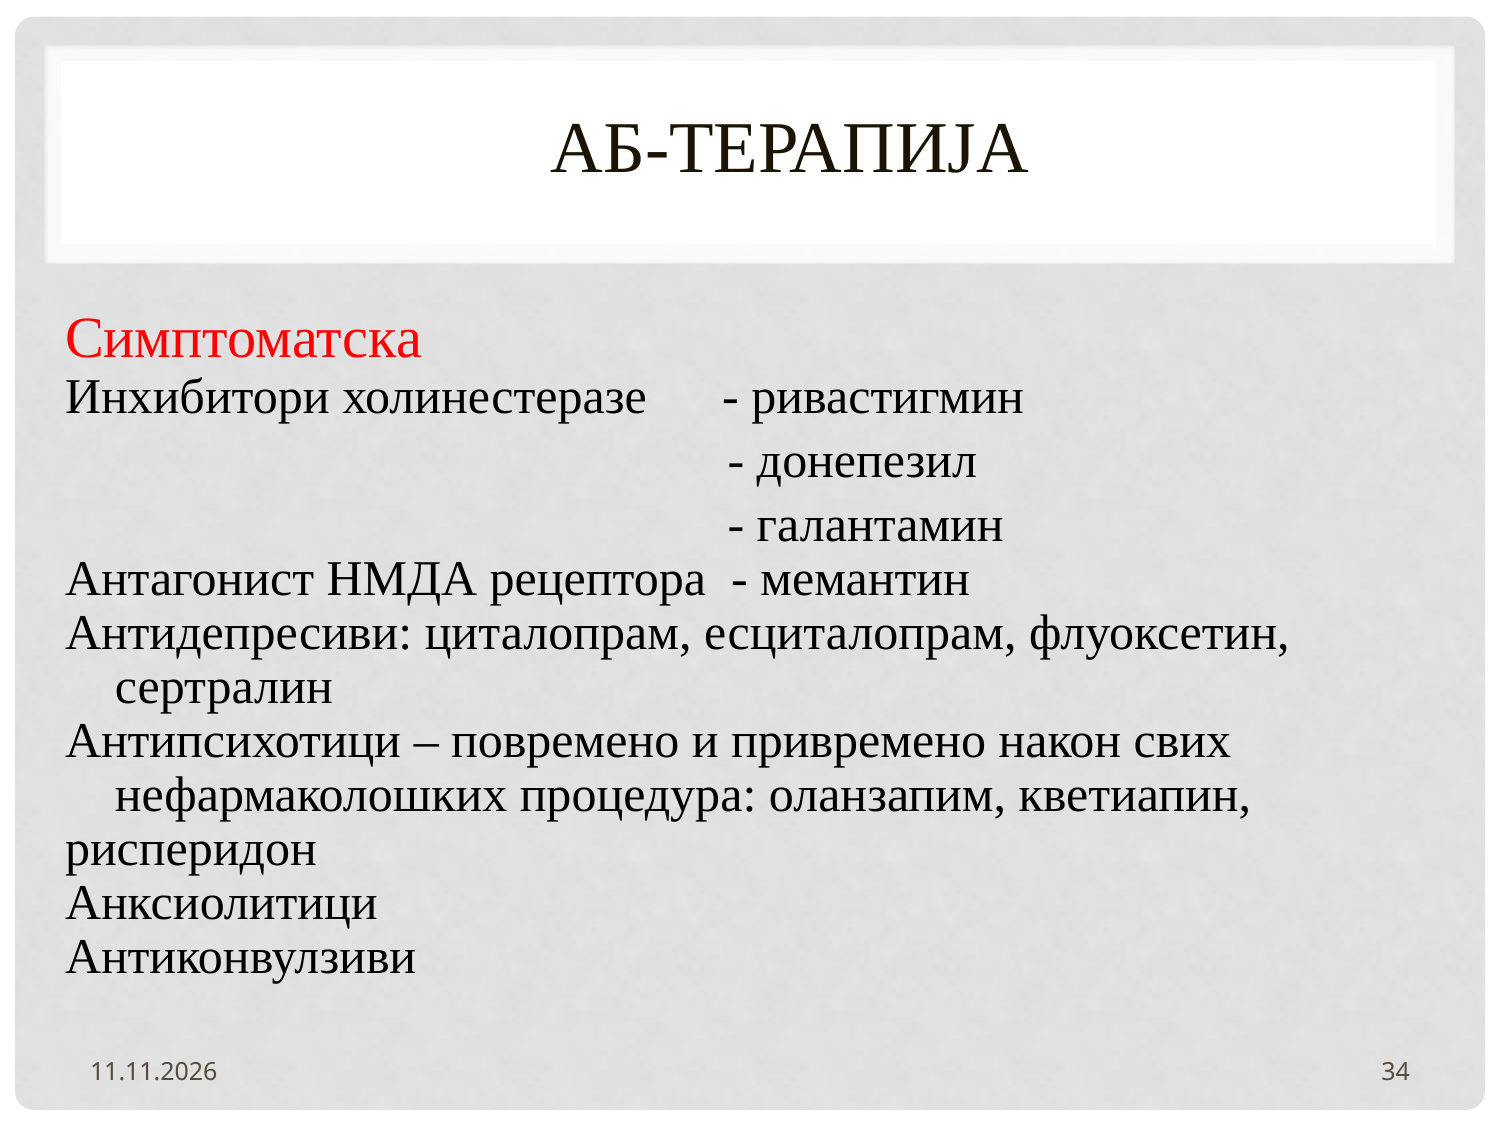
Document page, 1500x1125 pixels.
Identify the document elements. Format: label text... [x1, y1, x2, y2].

title AБ-терапија [460, 50, 1120, 238]
text_box Симптоматска Инхибитори холинестеразе - ривастигмин - донепезил - галантамин Антагонист НМДА рецептора - мемантин Антидепресиви: циталопрам, есциталопрам, флуоксетин, сертралин Антипсихотици – повремено и привремено након свих нефармаколошких процедура: оланзапим, кветиапин, рисперидон Анксиолитици Антиконвулзиви [50, 299, 1450, 1100]
slide_number 34 [1074, 1042, 1425, 1103]
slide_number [75, 1042, 425, 1103]
